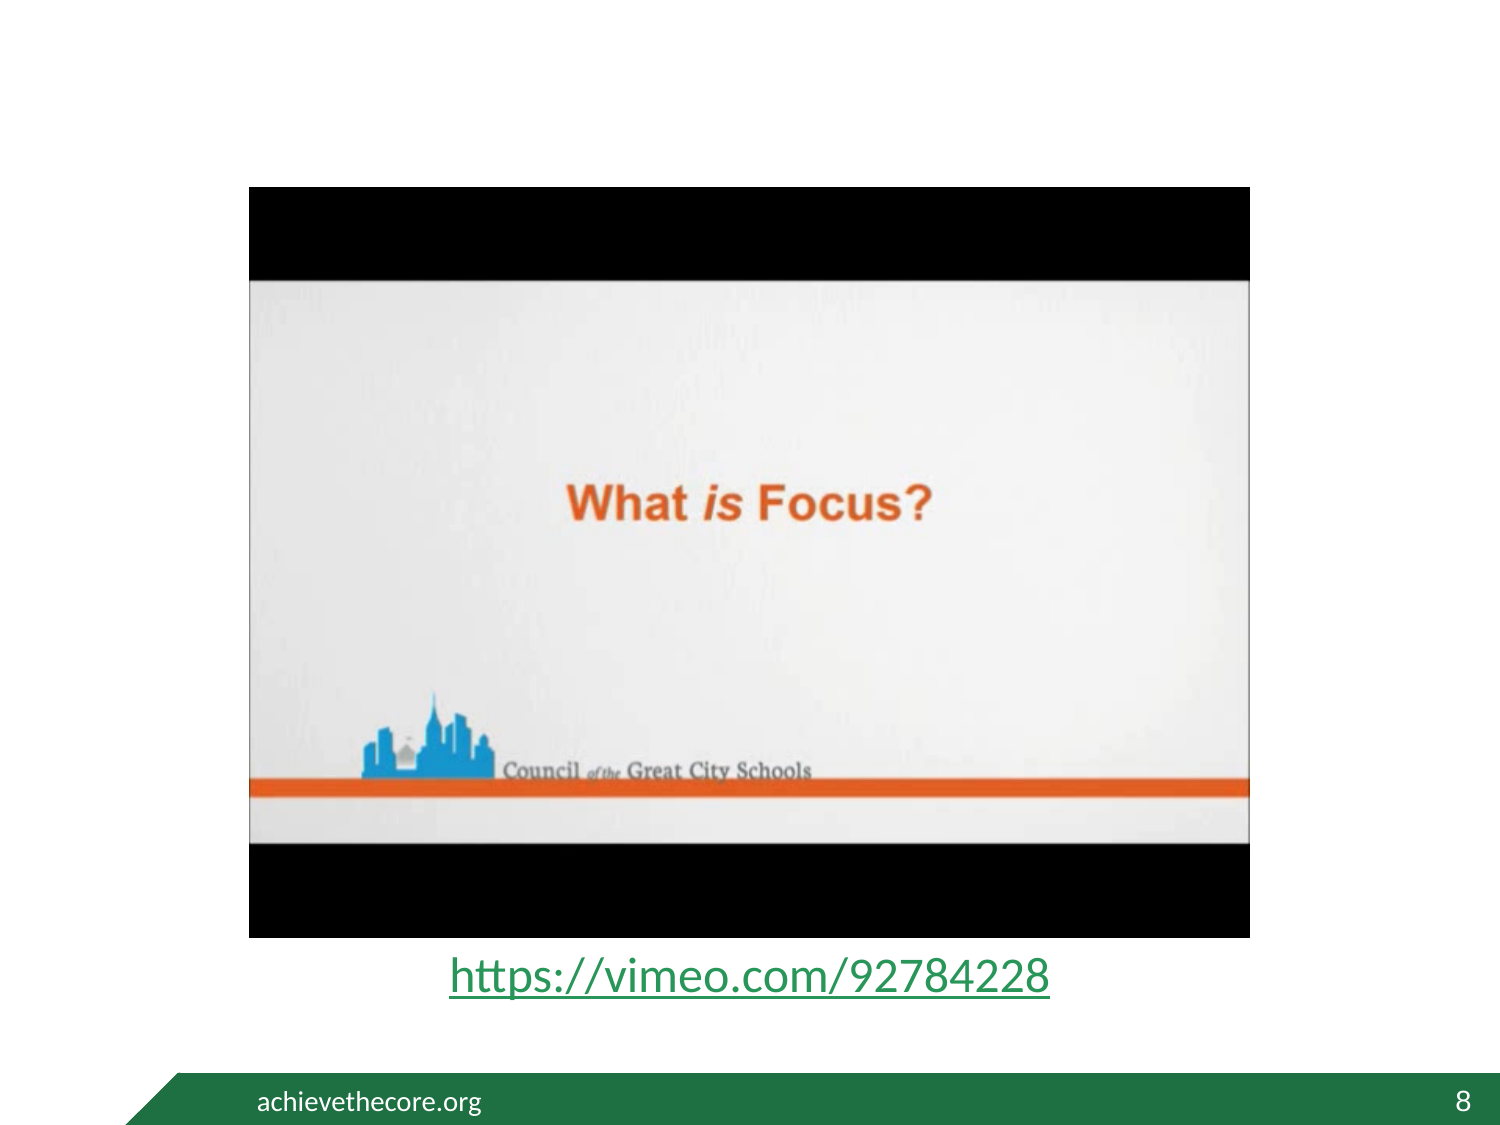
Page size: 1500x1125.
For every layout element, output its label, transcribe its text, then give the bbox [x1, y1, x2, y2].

text_box https://vimeo.com/92784228 [434, 947, 1066, 1010]
slide_number 8 [1136, 1073, 1487, 1125]
picture [249, 187, 1251, 938]
